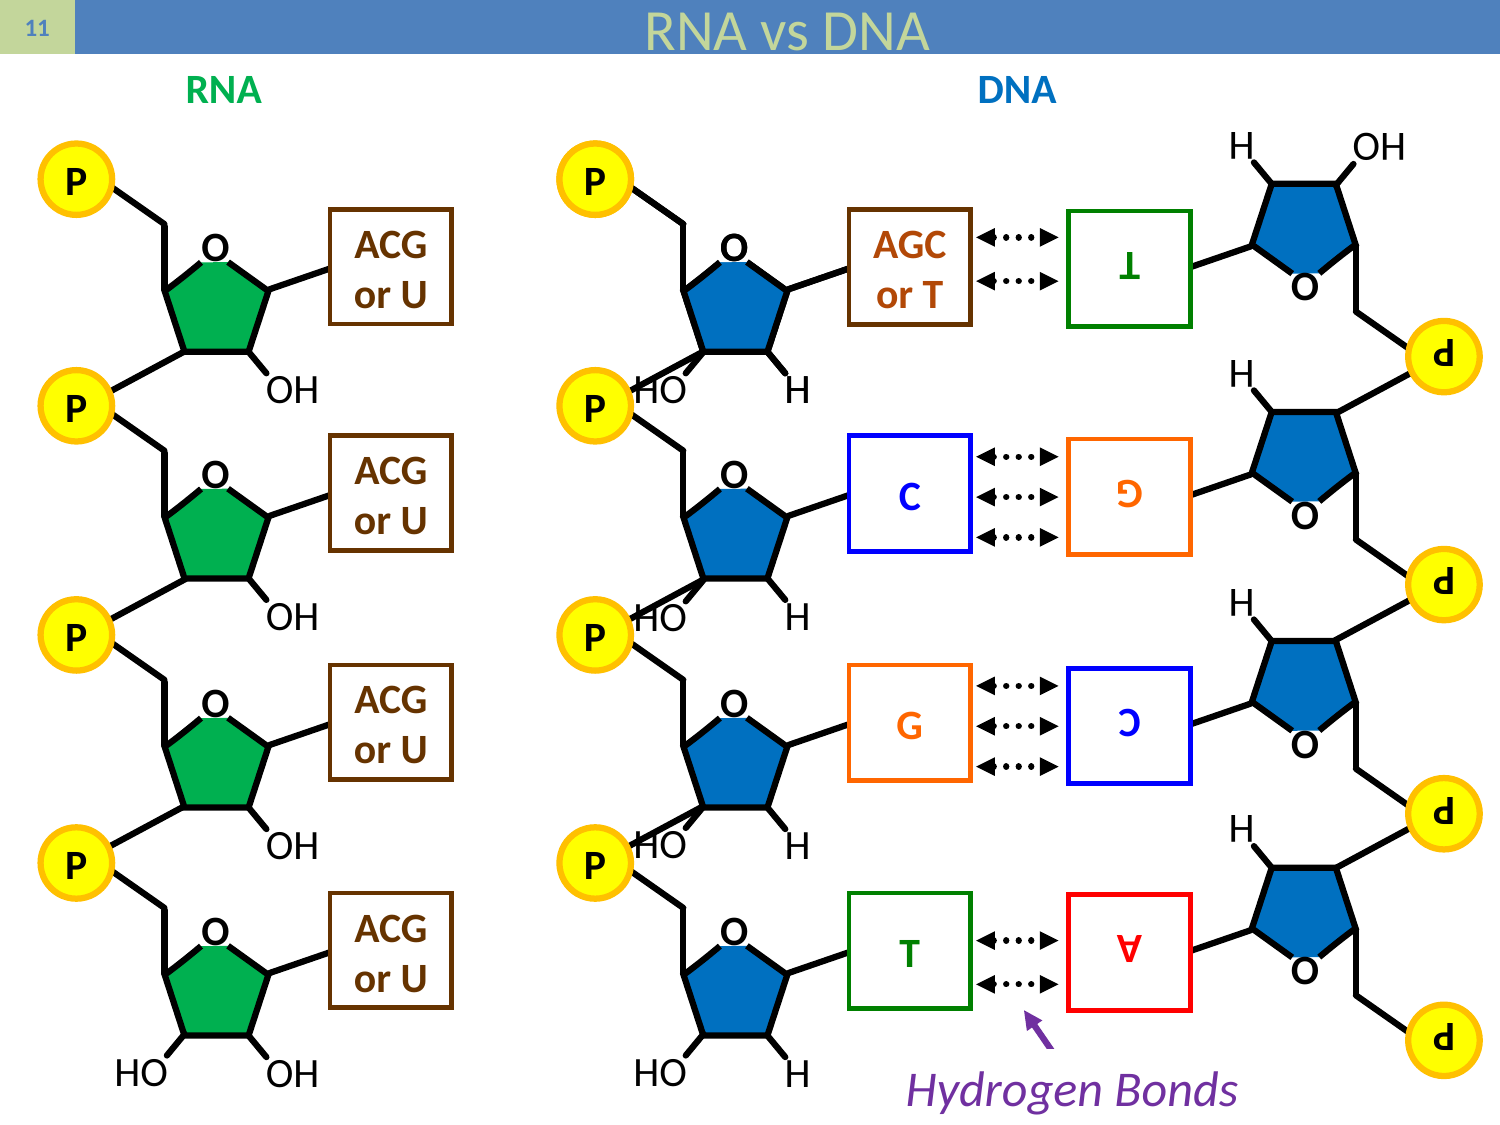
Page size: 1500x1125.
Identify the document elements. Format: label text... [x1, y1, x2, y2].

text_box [40, 53, 452, 1105]
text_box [612, 1033, 708, 1103]
title RNA vs DNA [75, 0, 1500, 54]
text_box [559, 430, 970, 598]
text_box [559, 826, 971, 1105]
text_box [559, 598, 970, 826]
text_box Hydrogen Bonds [845, 1049, 1300, 1124]
text_box DNA [540, 53, 1494, 119]
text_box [975, 237, 1059, 985]
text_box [559, 143, 971, 421]
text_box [1068, 115, 1480, 1077]
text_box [1023, 1009, 1058, 1059]
